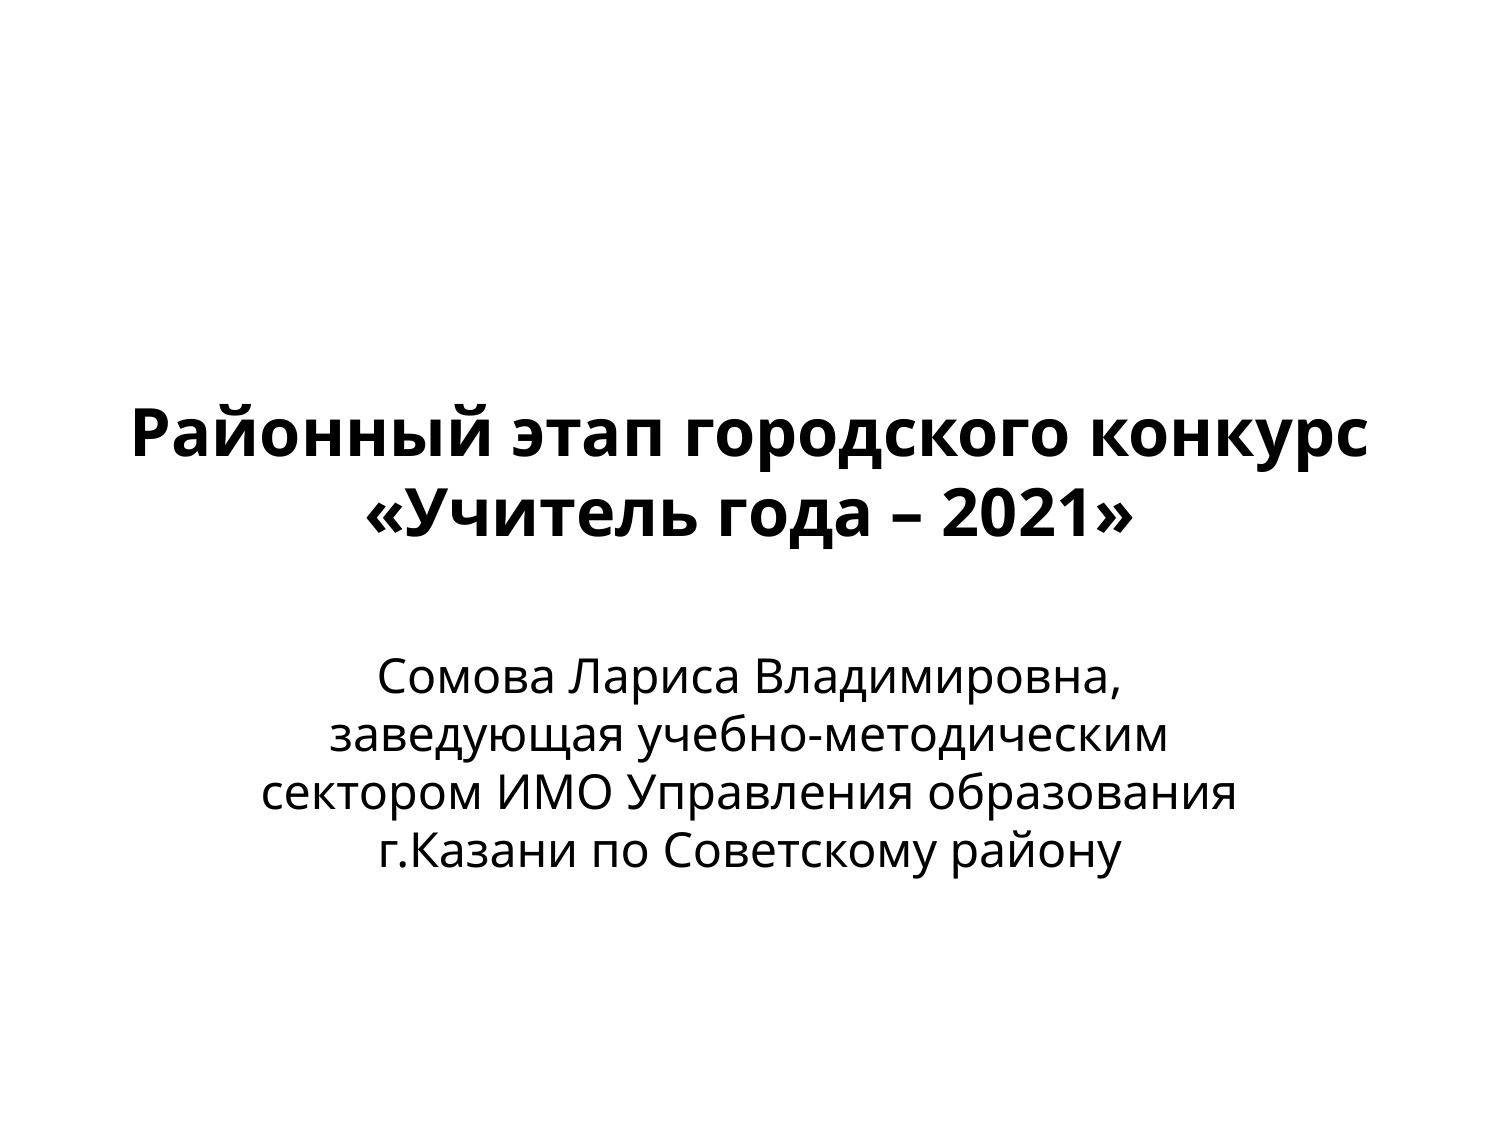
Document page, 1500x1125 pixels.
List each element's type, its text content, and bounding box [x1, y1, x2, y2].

title Районный этап городского конкурс «Учитель года – 2021» [112, 349, 1388, 591]
subtitle Сомова Лариса Владимировна, заведующая учебно-методическим сектором ИМО Управления образования г.Казани по Советскому району [225, 637, 1275, 925]
